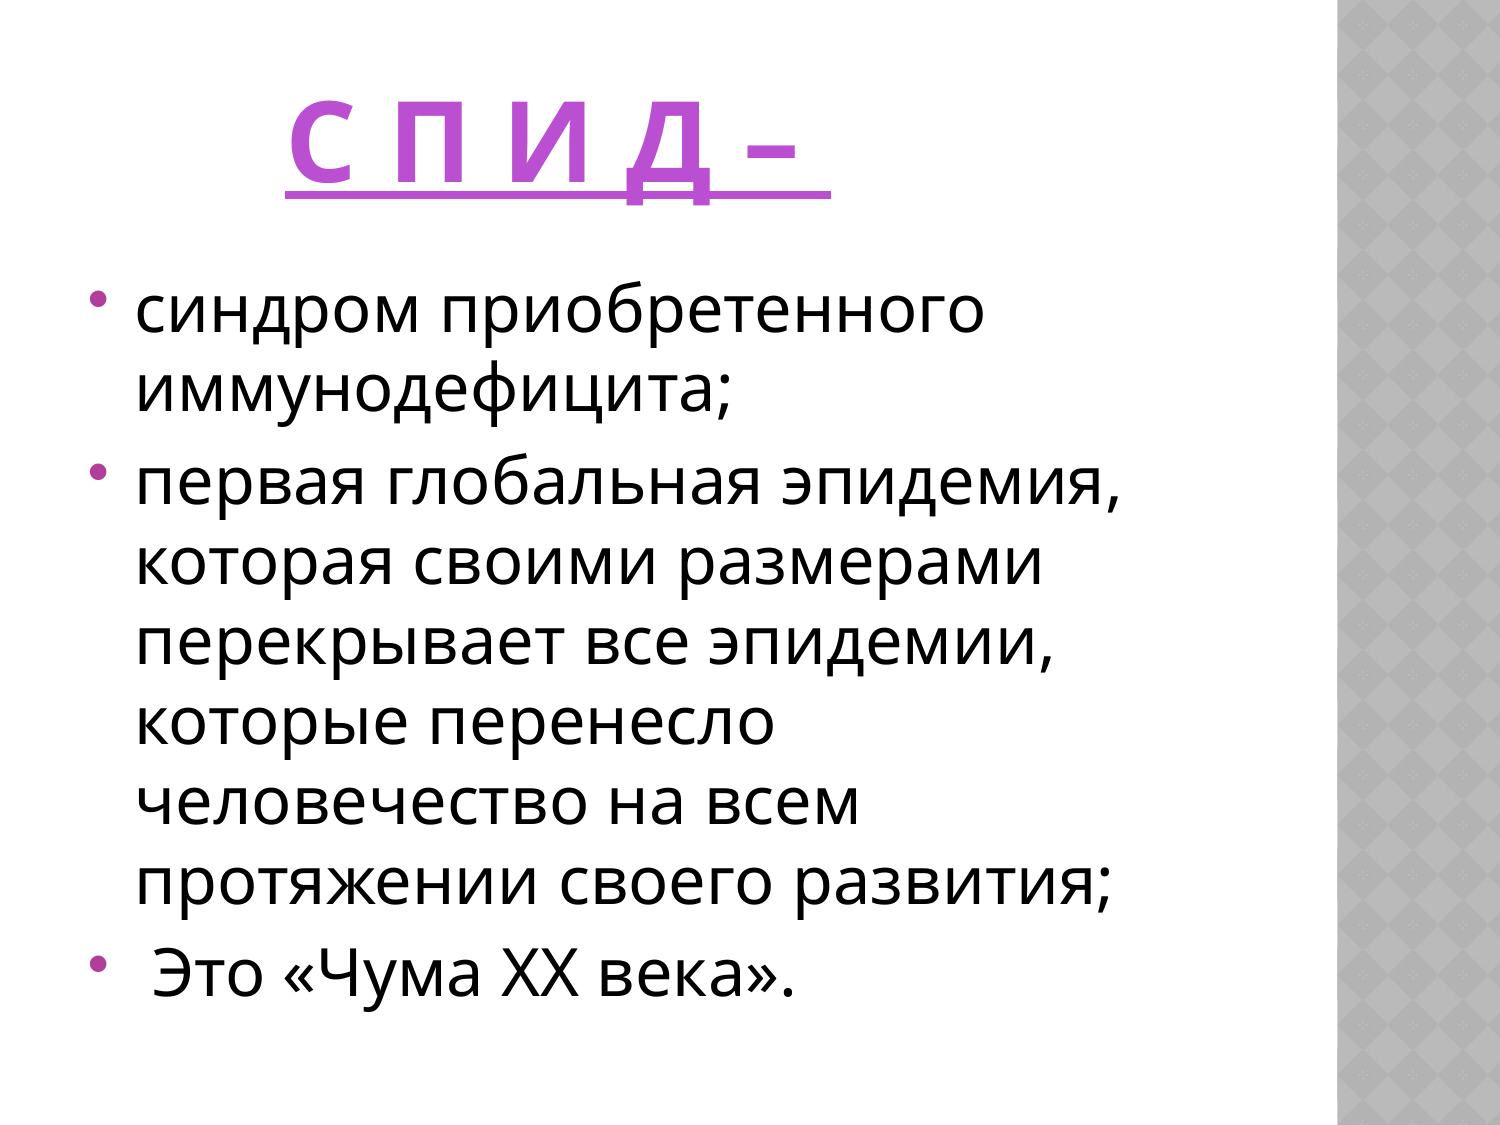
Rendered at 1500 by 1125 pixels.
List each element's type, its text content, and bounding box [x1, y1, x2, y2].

list синдром приобретенного иммунодефицита; первая глобальная эпидемия, которая своими размерами перекрывает все эпидемии, которые перенесло человечество на всем протяжении своего развития; Это «Чума XX века». [75, 257, 1263, 1068]
title С П И Д – [75, 37, 1043, 257]
